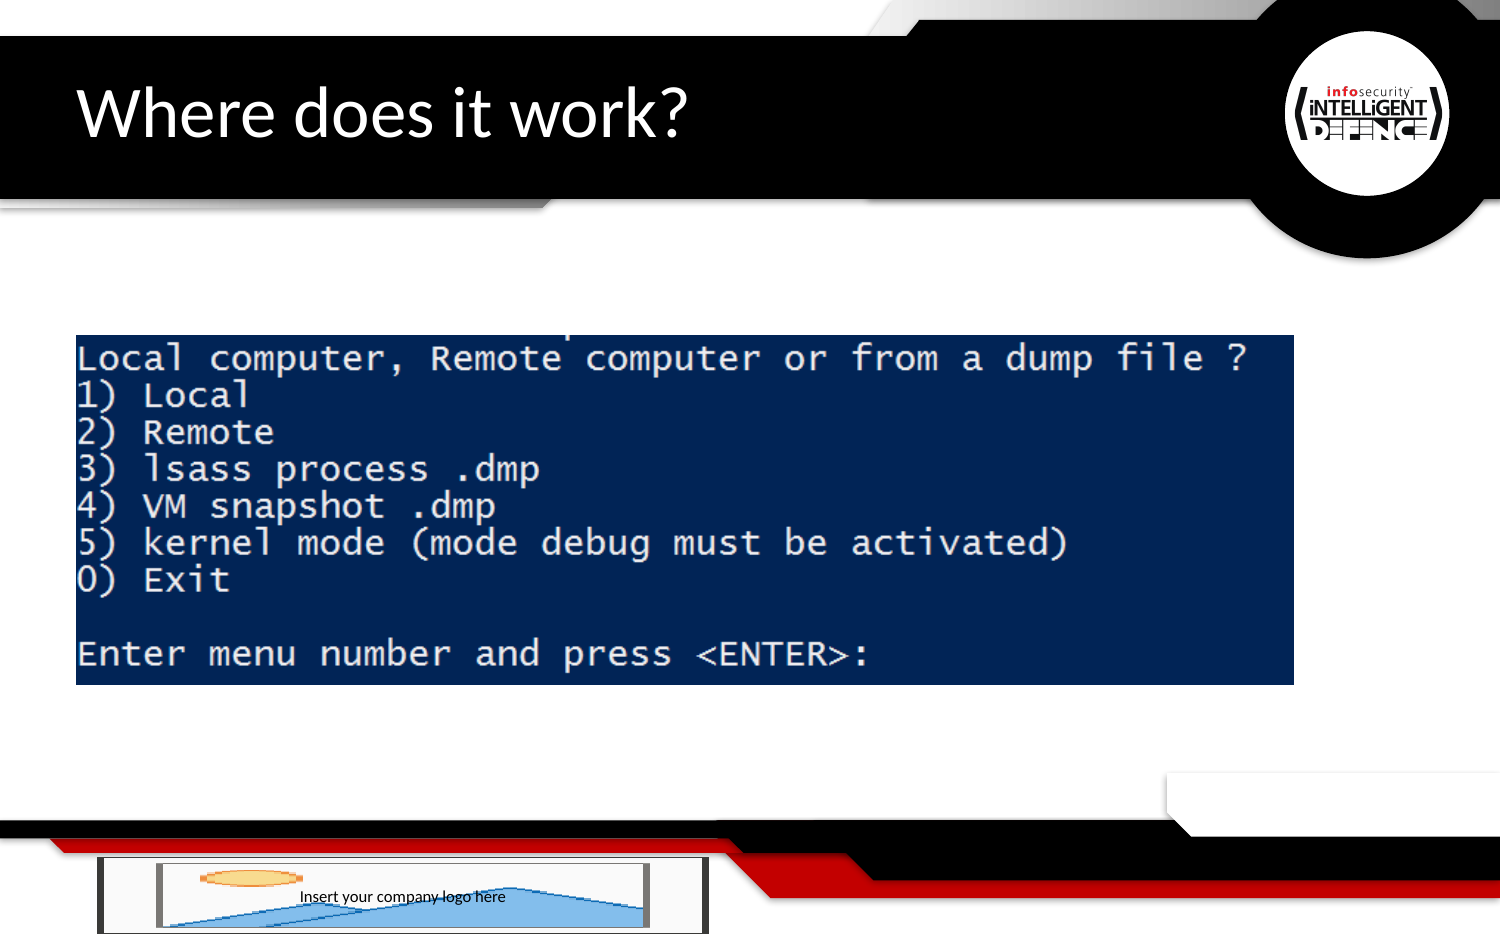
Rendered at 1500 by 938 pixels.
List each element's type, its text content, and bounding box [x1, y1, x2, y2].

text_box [76, 335, 1294, 686]
title Where does it work? [76, 38, 1199, 195]
picture [74, 853, 732, 938]
